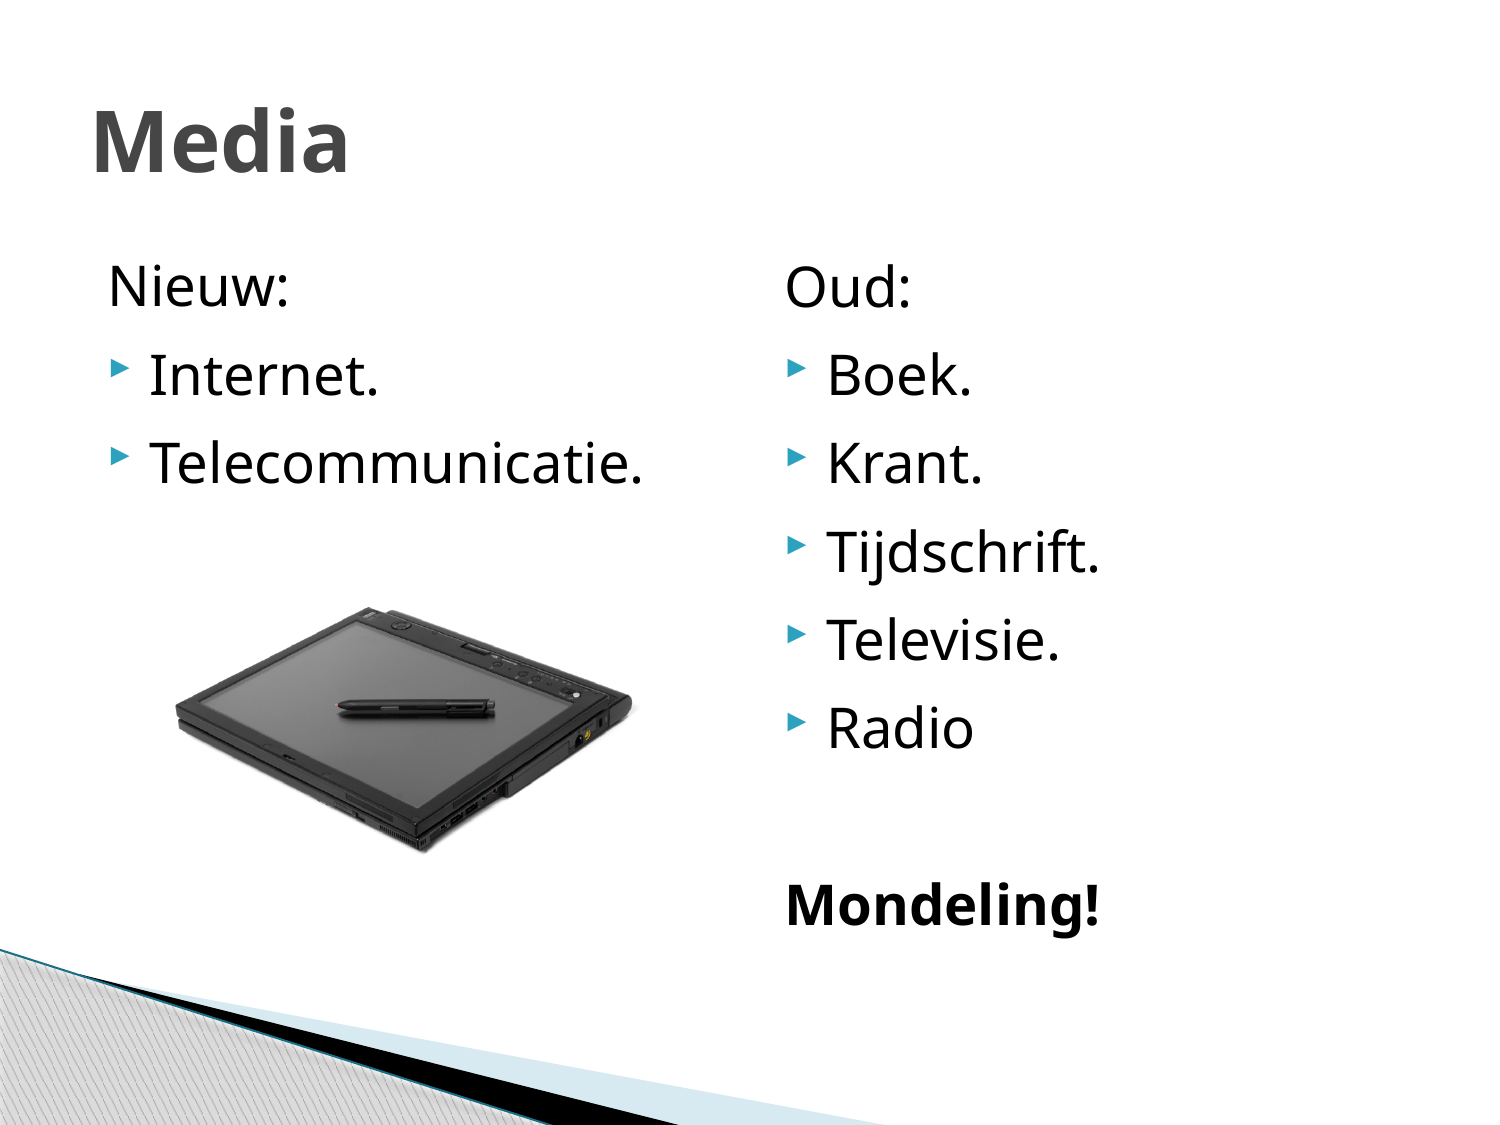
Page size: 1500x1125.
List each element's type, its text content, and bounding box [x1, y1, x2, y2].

title Media [75, 45, 1425, 233]
text_box Oud: Boek. Krant. Tijdschrift. Televisie. Radio Mondeling! [751, 243, 1427, 986]
list Nieuw: Internet. Telecommunicatie. [75, 243, 751, 986]
picture [160, 595, 644, 858]
